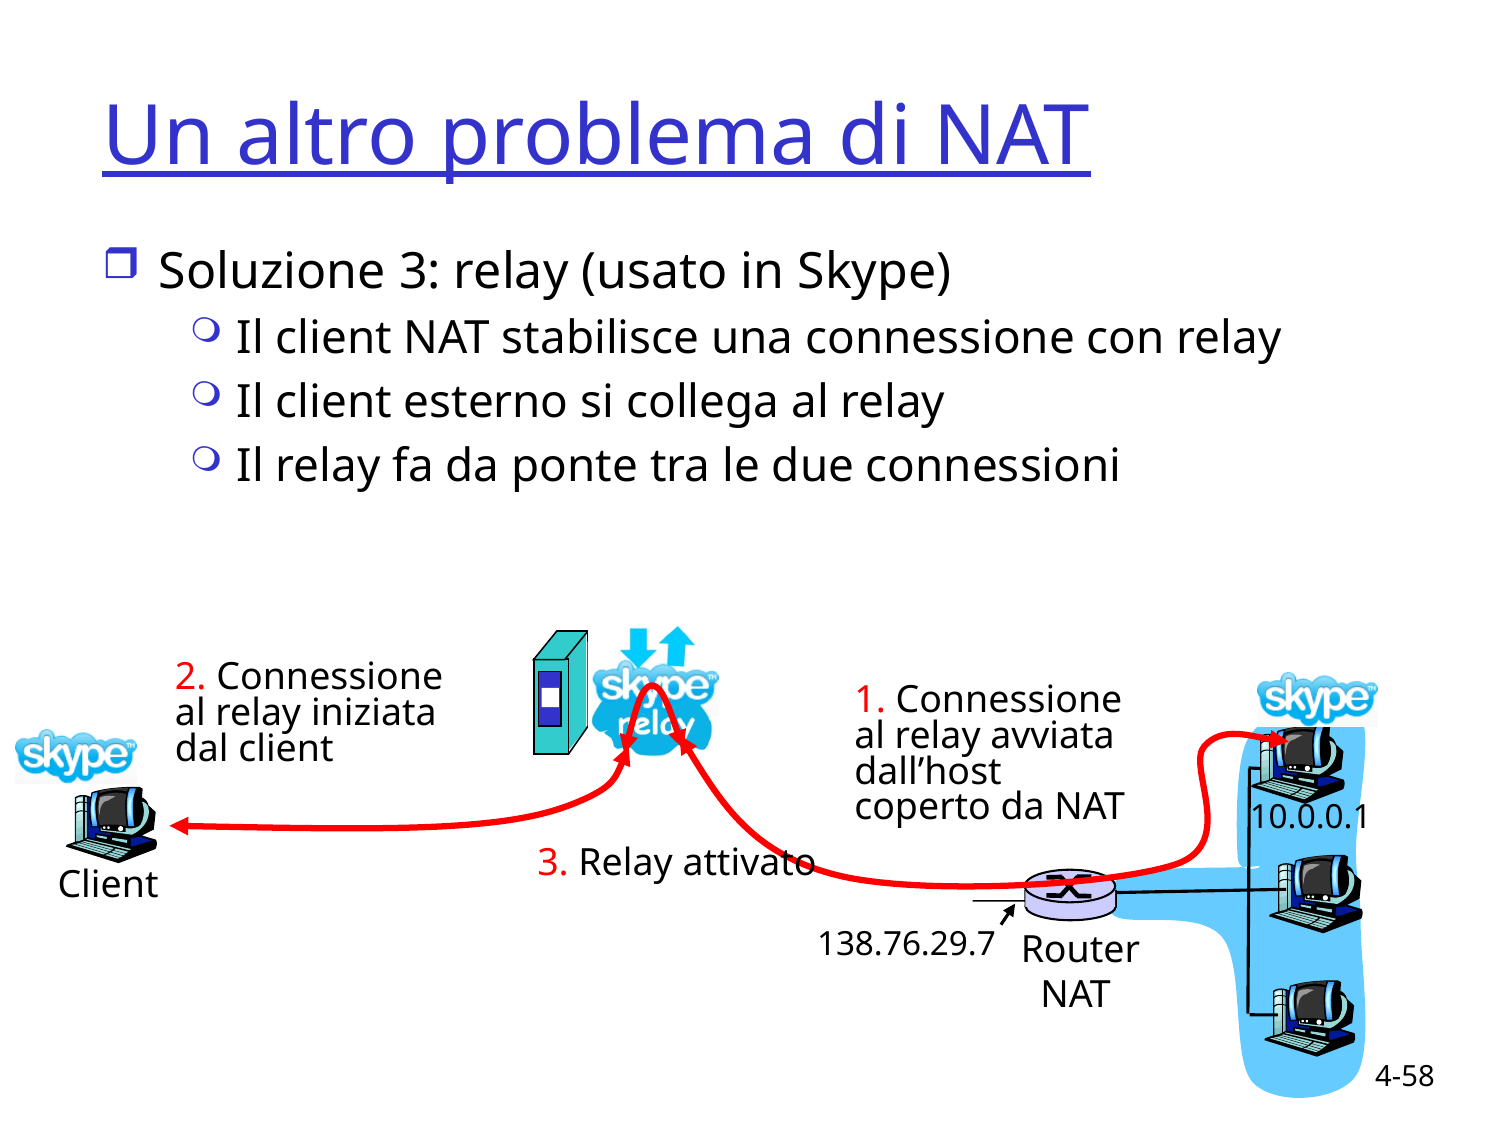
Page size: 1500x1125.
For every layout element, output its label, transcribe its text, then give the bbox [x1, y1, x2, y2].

text_box Un altro problema di NAT [87, 37, 1363, 225]
text_box Soluzione 3: relay (usato in Skype) Il client NAT stabilisce una connessione con relay Il client esterno si collega al relay Il relay fa da ponte tra le due connessioni [87, 230, 1347, 1077]
text_box 2. Connessione al relay iniziata dal client [160, 653, 480, 777]
text_box [169, 763, 621, 833]
text_box 3. Relay attivato [522, 830, 842, 890]
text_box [533, 630, 582, 756]
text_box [65, 785, 159, 864]
picture [15, 729, 137, 785]
slide_number 4-58 [1338, 1049, 1451, 1125]
text_box 138.76.29.7 [802, 914, 967, 970]
text_box [698, 735, 839, 830]
text_box Client [42, 852, 174, 913]
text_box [972, 672, 1385, 1107]
text_box 1. Connessione al relay avviata dall’host coperto da NAT [839, 676, 968, 835]
picture [588, 623, 724, 759]
text_box [842, 835, 967, 887]
